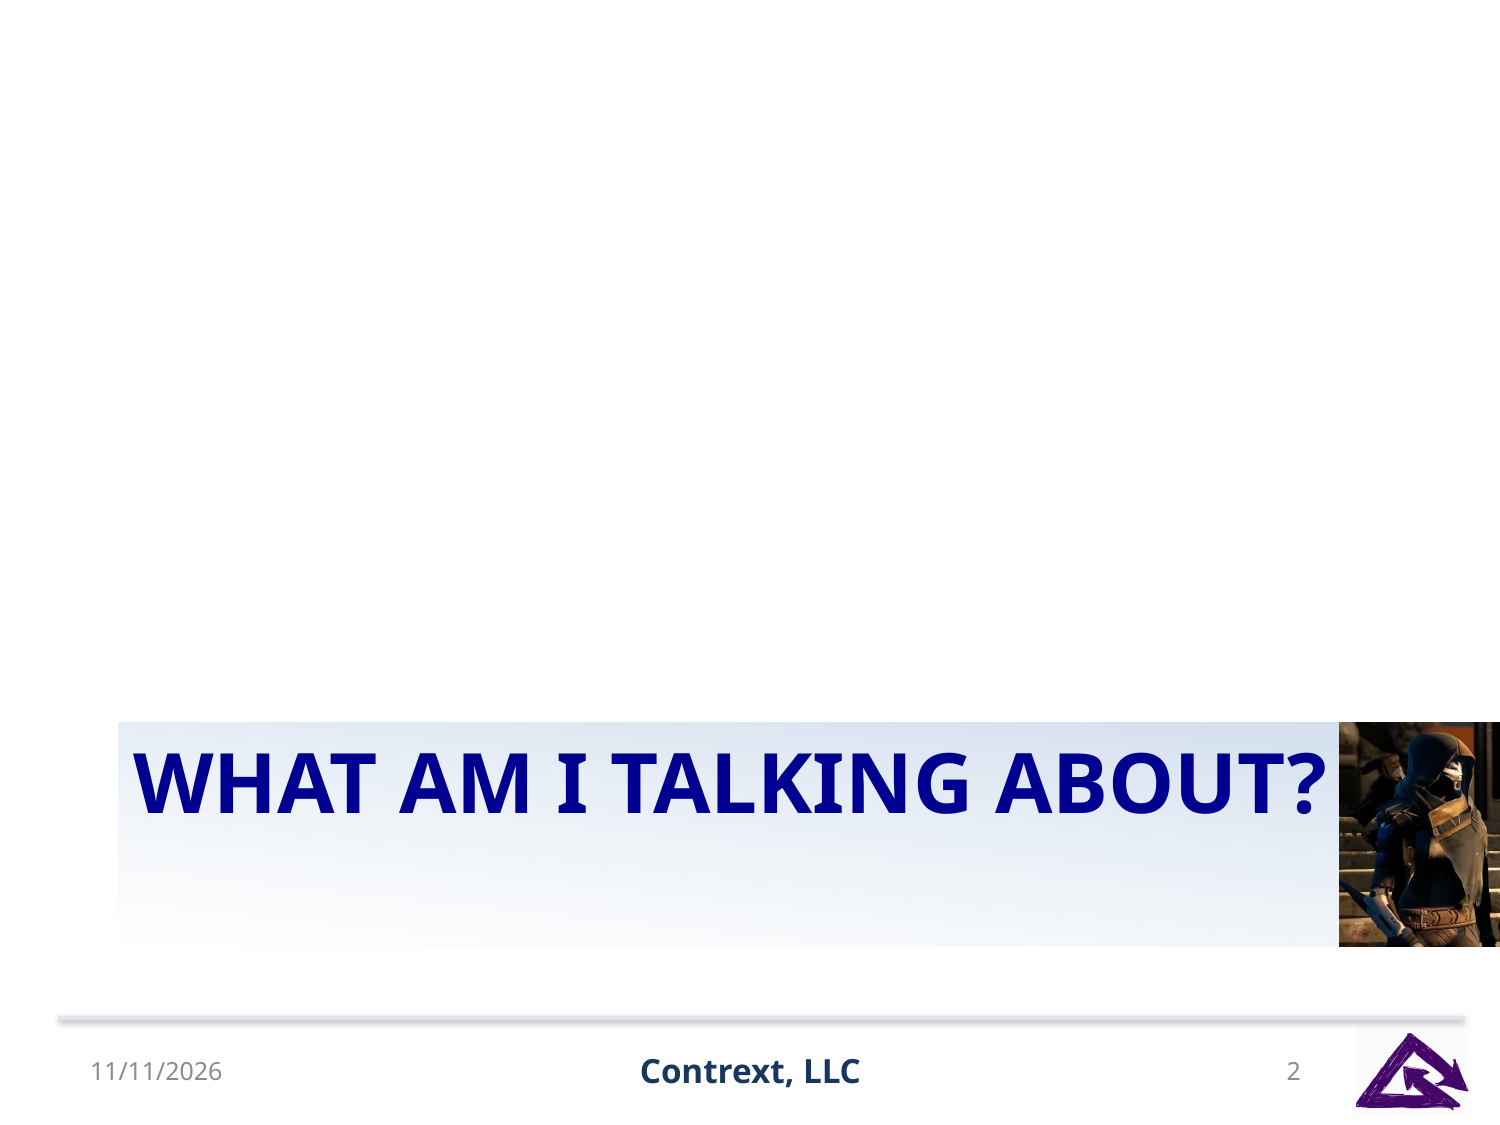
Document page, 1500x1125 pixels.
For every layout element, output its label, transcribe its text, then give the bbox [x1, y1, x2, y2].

picture [1339, 722, 1500, 947]
footer Contrext, LLC [471, 1042, 1030, 1103]
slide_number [75, 1042, 425, 1103]
picture [1356, 1025, 1469, 1115]
title What am I Talking About? [118, 722, 1338, 947]
slide_number 2 [1074, 1042, 1316, 1103]
